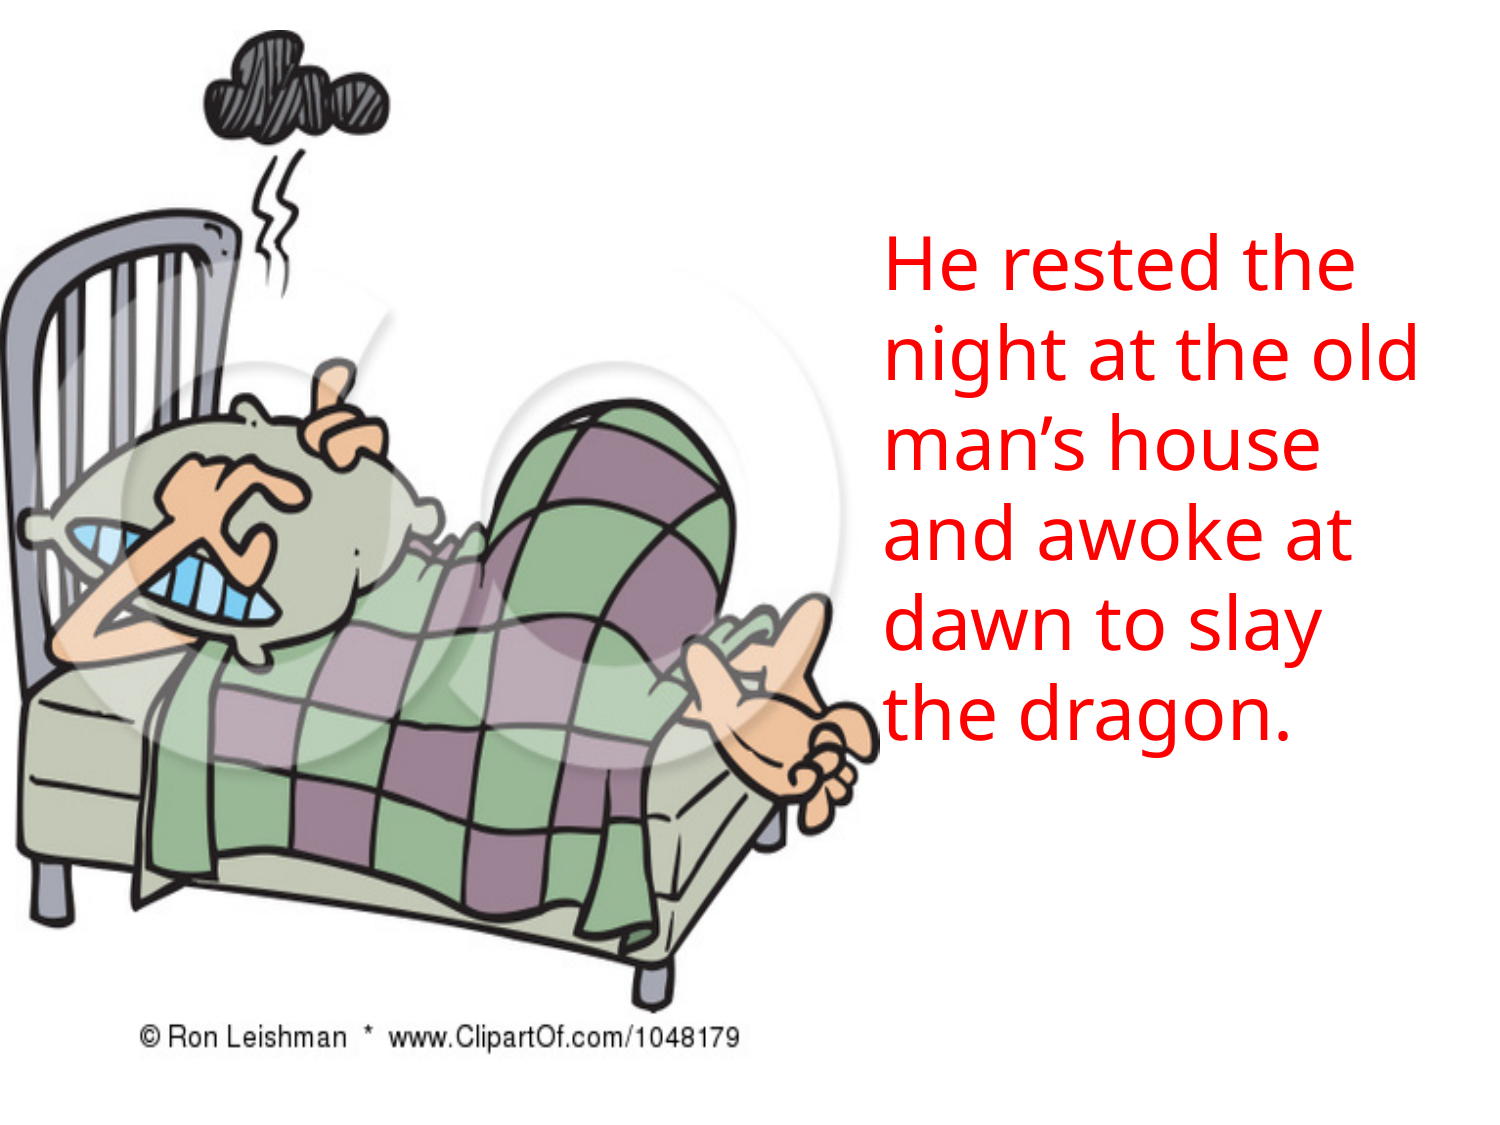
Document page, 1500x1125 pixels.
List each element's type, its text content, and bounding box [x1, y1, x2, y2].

text_box He rested the night at the old man’s house and awoke at dawn to slay the dragon. [884, 208, 1465, 763]
picture [0, 30, 881, 1059]
